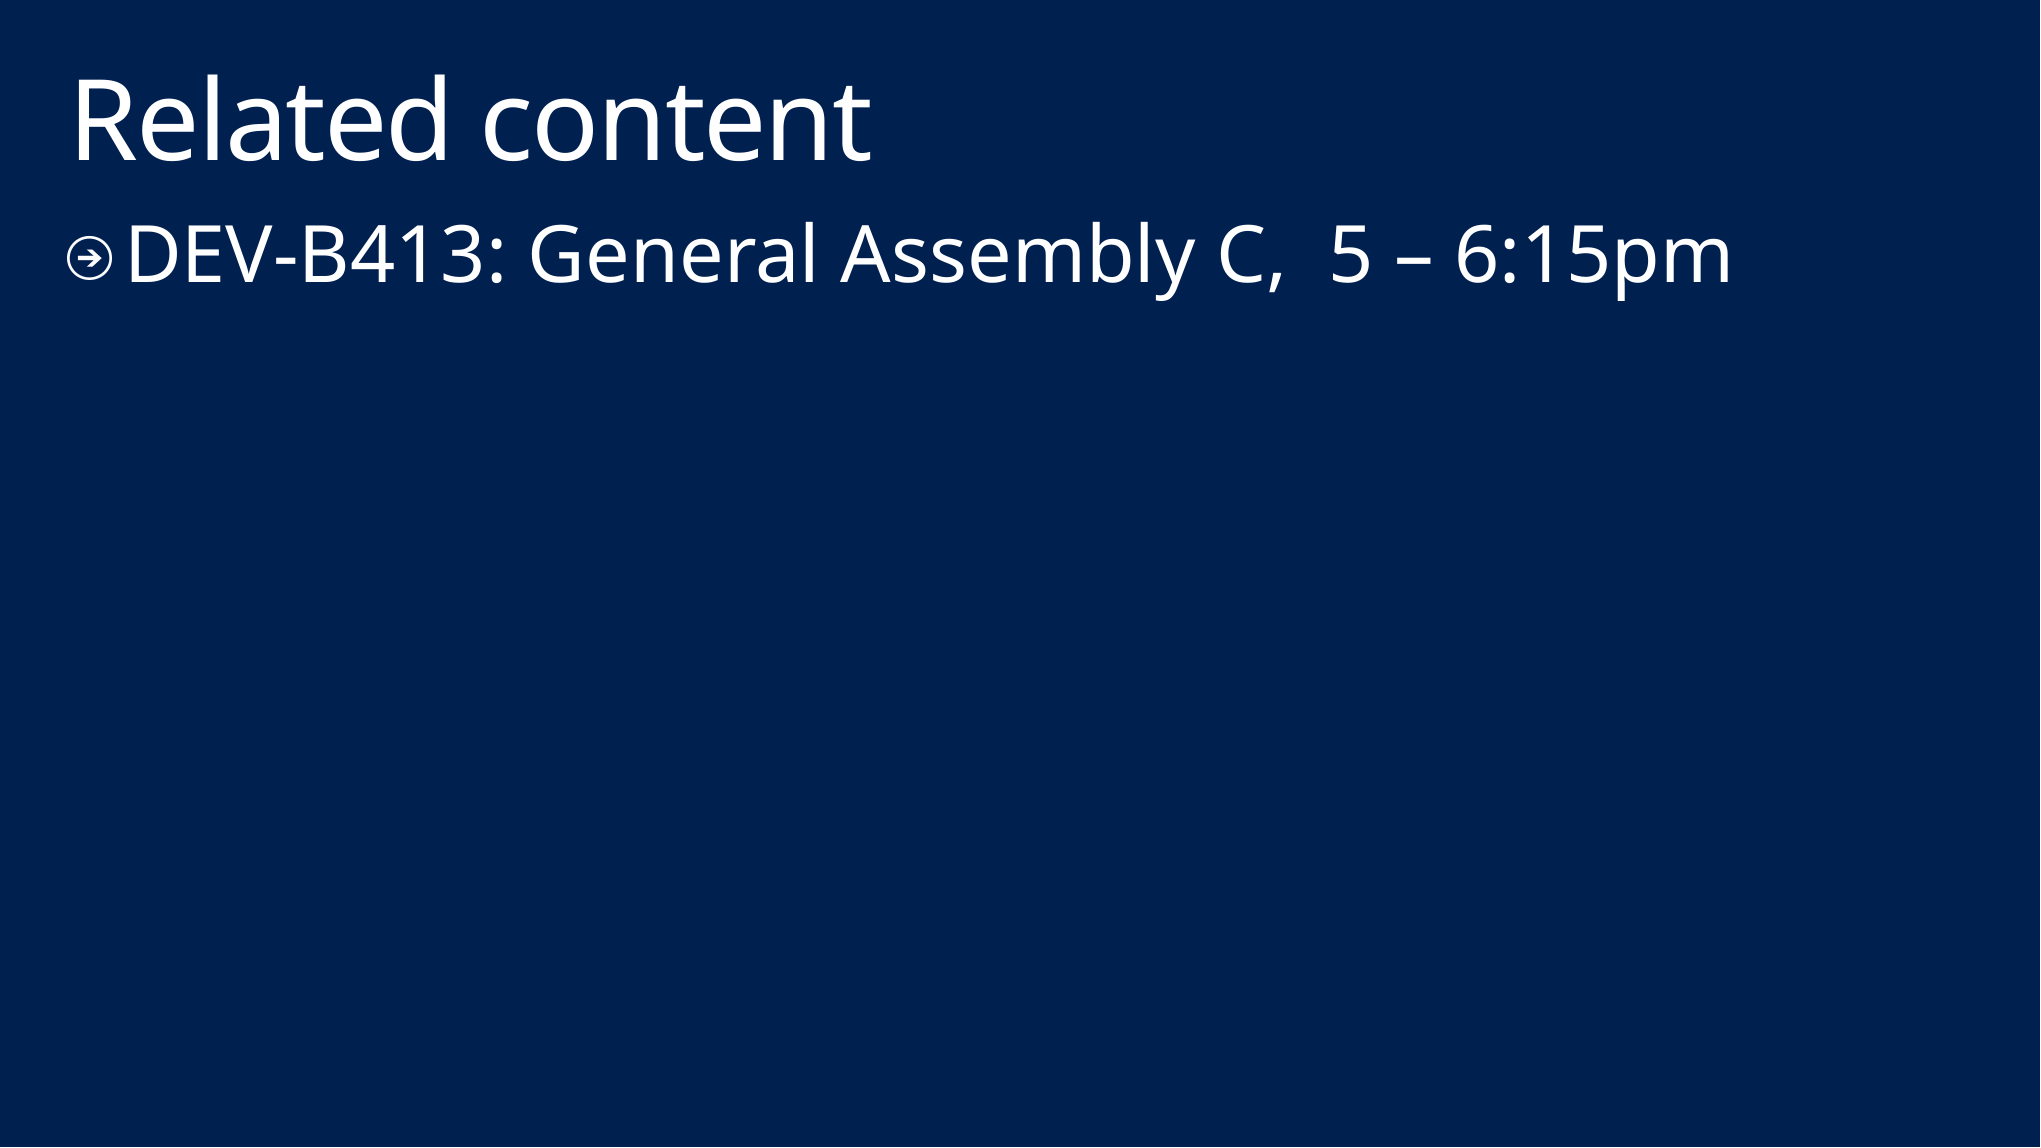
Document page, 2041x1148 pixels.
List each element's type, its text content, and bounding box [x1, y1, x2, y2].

list DEV-B413: General Assembly C, 5 – 6:15pm [43, 198, 2024, 316]
picture [67, 224, 124, 280]
title Related content [45, 48, 1996, 199]
